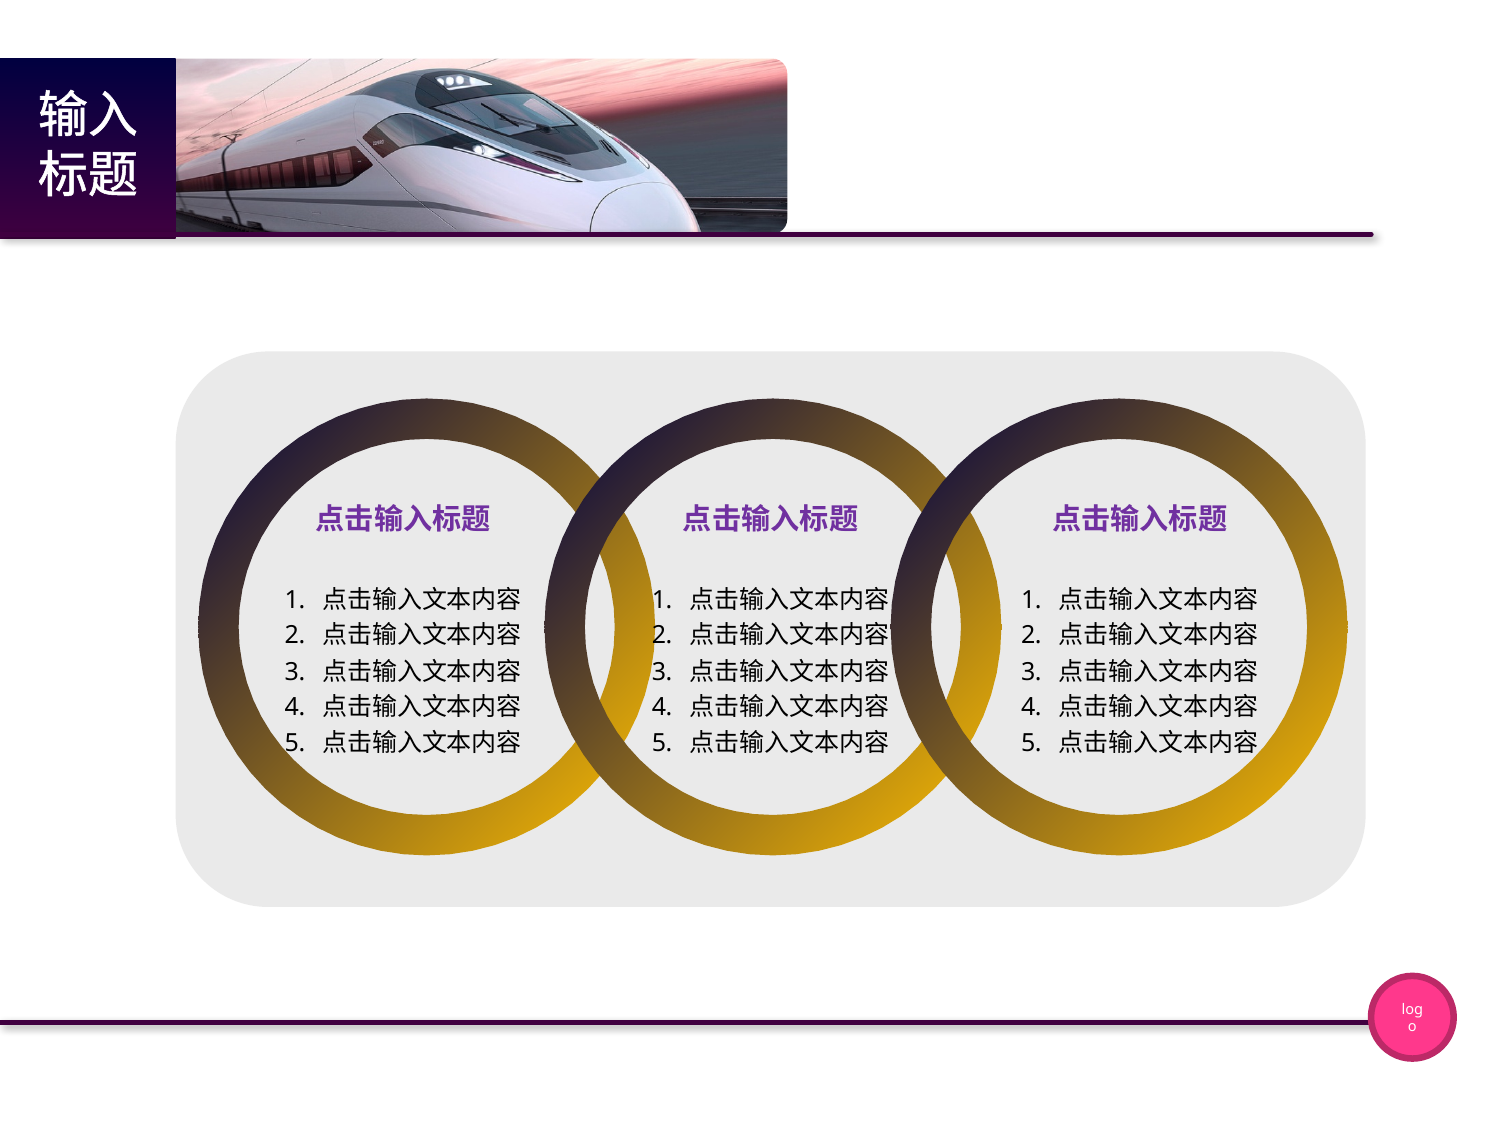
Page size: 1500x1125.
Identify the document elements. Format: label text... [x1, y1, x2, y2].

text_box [197, 398, 1349, 856]
text_box [175, 351, 1366, 907]
picture [158, 58, 788, 232]
text_box 输入标题 [11, 74, 164, 210]
